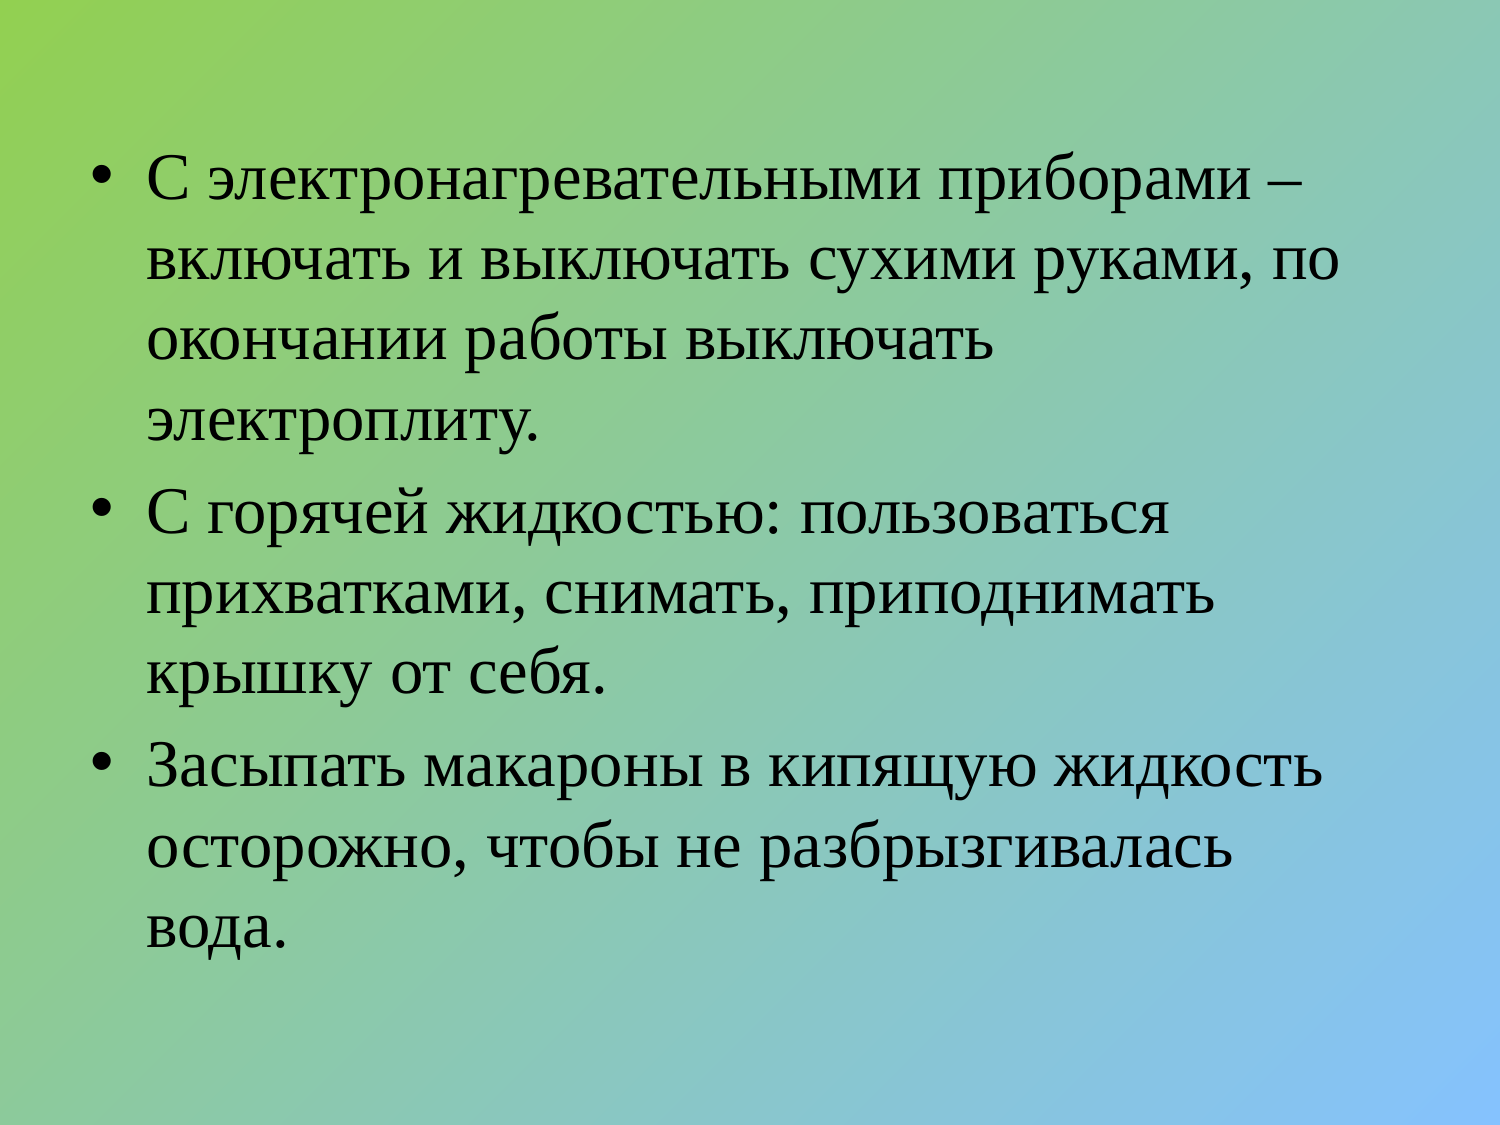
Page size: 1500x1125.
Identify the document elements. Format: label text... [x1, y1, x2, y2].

list С электронагревательными приборами – включать и выключать сухими руками, по окончании работы выключать электроплиту. С горячей жидкостью: пользоваться прихватками, снимать, приподнимать крышку от себя. Засыпать макароны в кипящую жидкость осторожно, чтобы не разбрызгивалась вода. [75, 125, 1400, 1005]
